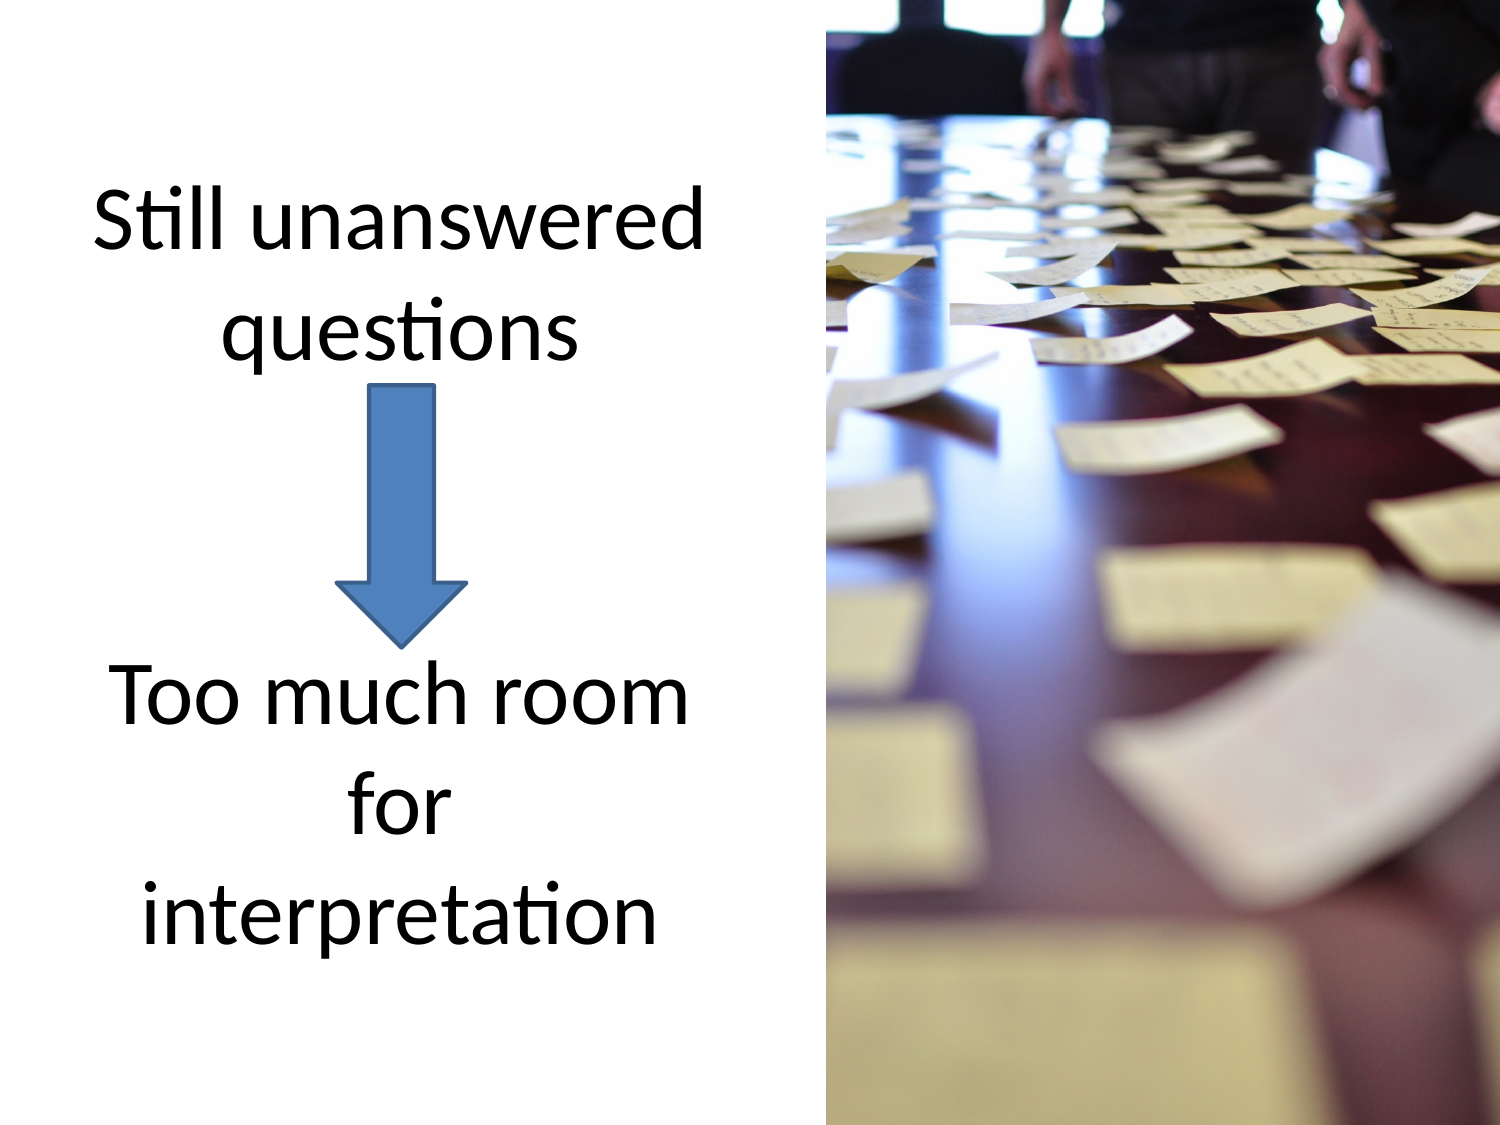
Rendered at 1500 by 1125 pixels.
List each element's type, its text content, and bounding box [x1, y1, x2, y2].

text_box [334, 383, 469, 650]
title Still unanswered questions [74, 44, 727, 492]
picture [826, 0, 1500, 1125]
text_box Too much room for interpretation [74, 574, 727, 1021]
